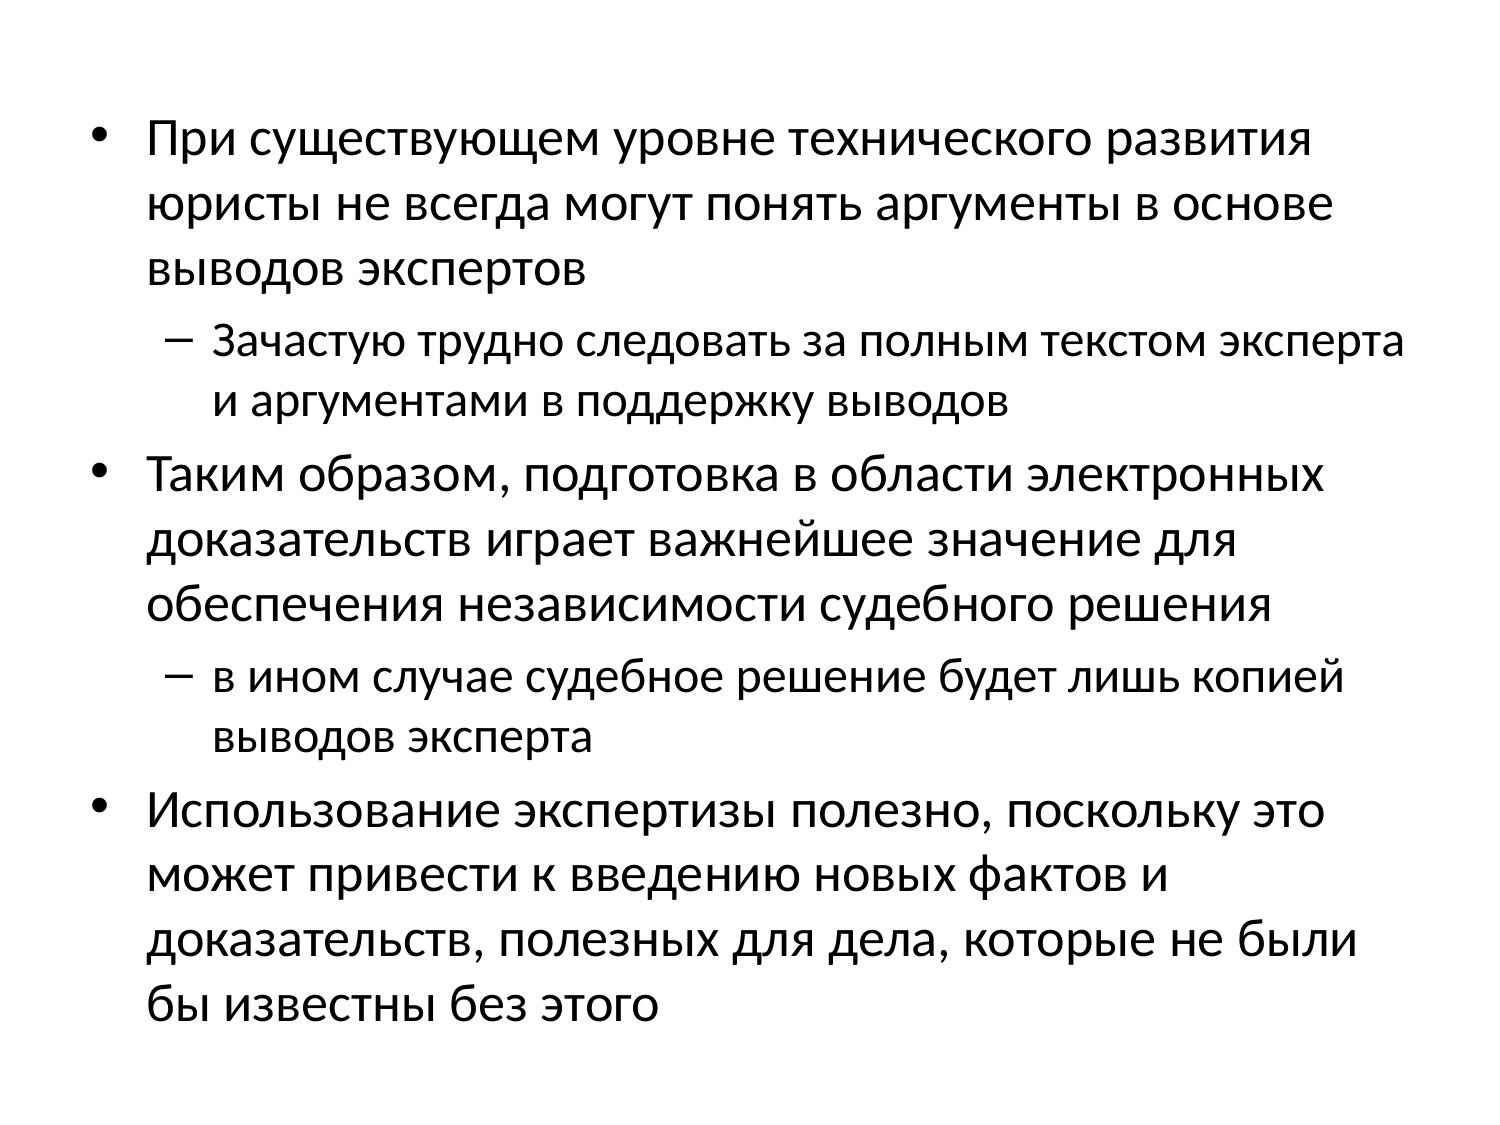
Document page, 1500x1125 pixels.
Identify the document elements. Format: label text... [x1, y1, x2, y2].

list При существующем уровне технического развития юристы не всегда могут понять аргументы в основе выводов экспертов Зачастую трудно следовать за полным текстом эксперта и аргументами в поддержку выводов Таким образом, подготовка в области электронных доказательств играет важнейшее значение для обеспечения независимости судебного решения в ином случае судебное решение будет лишь копией выводов эксперта Использование экспертизы полезно, поскольку это может привести к введению новых фактов и доказательств, полезных для дела, которые не были бы известны без этого [74, 93, 1426, 1059]
